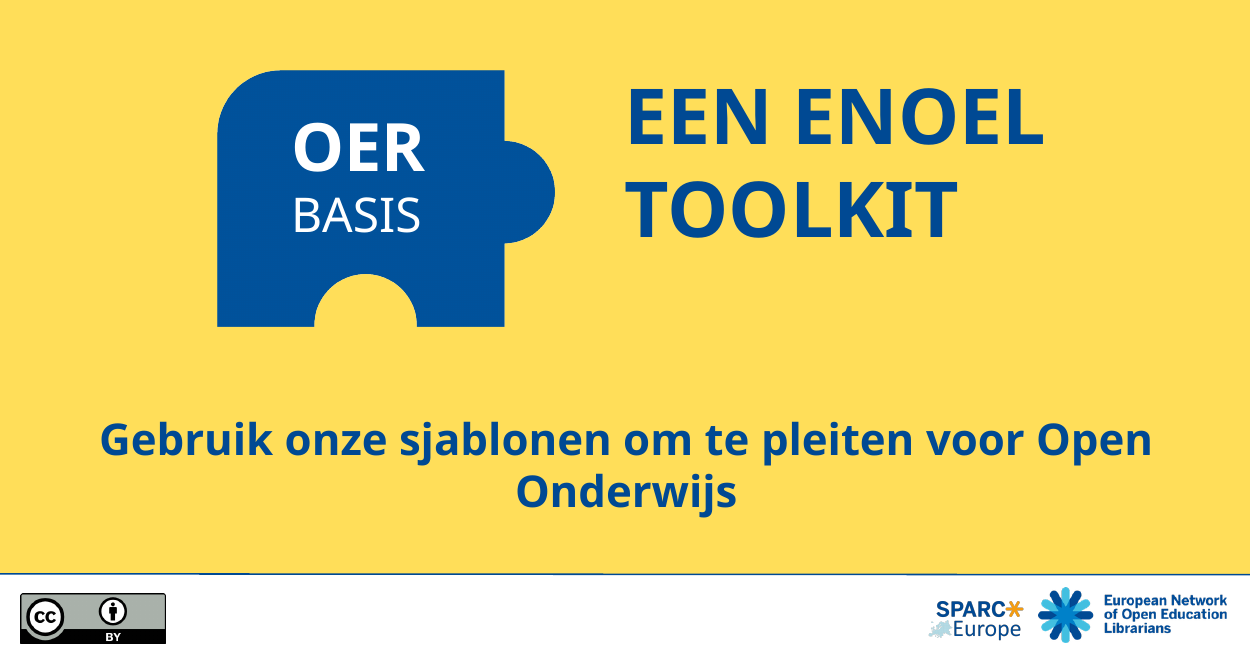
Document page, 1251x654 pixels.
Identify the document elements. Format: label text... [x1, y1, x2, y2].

text_box OER BASIS [560, 90, 793, 258]
picture [928, 586, 1027, 642]
text_box EEN ENOEL TOOLKIT [612, 55, 1155, 266]
picture [1038, 587, 1228, 643]
picture [217, 70, 556, 327]
text_box Gebruik onze sjablonen om te pleiten voor Open Onderwijs [52, 399, 1200, 529]
text_box [0, 582, 1249, 654]
picture [20, 592, 166, 645]
